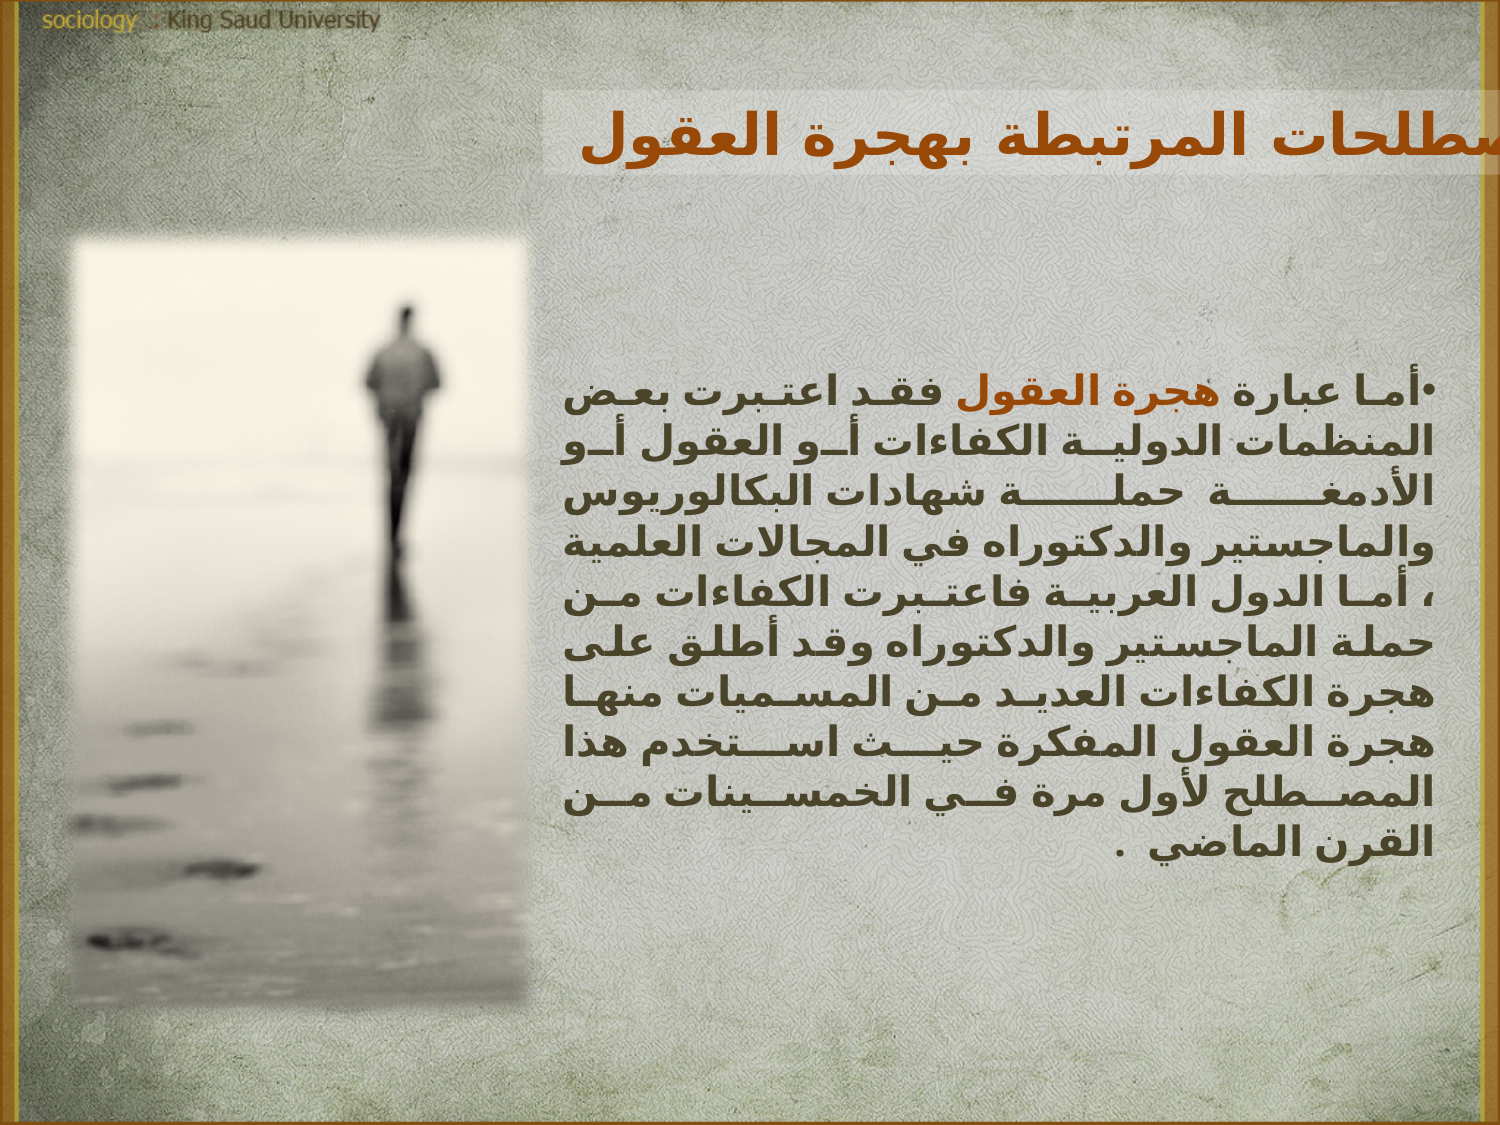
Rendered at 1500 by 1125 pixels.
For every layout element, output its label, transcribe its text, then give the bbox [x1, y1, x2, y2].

text_box أما عبارة هجرة العقول فقد اعتبرت بعض المنظمات الدولية الكفاءات أو العقول أو الأدمغة حملة شهادات البكالوريوس والماجستير والدكتوراه في المجالات العلمية ، أما الدول العربية فاعتبرت الكفاءات من حملة الماجستير والدكتوراه وقد أطلق على هجرة الكفاءات العديد من المسميات منها هجرة العقول المفكرة حيث استخدم هذا المصطلح لأول مرة في الخمسينات من القرن الماضي . [548, 256, 1452, 872]
text_box المصطلحات المرتبطة بهجرة العقول [543, 90, 1500, 175]
picture [0, 0, 1500, 1125]
